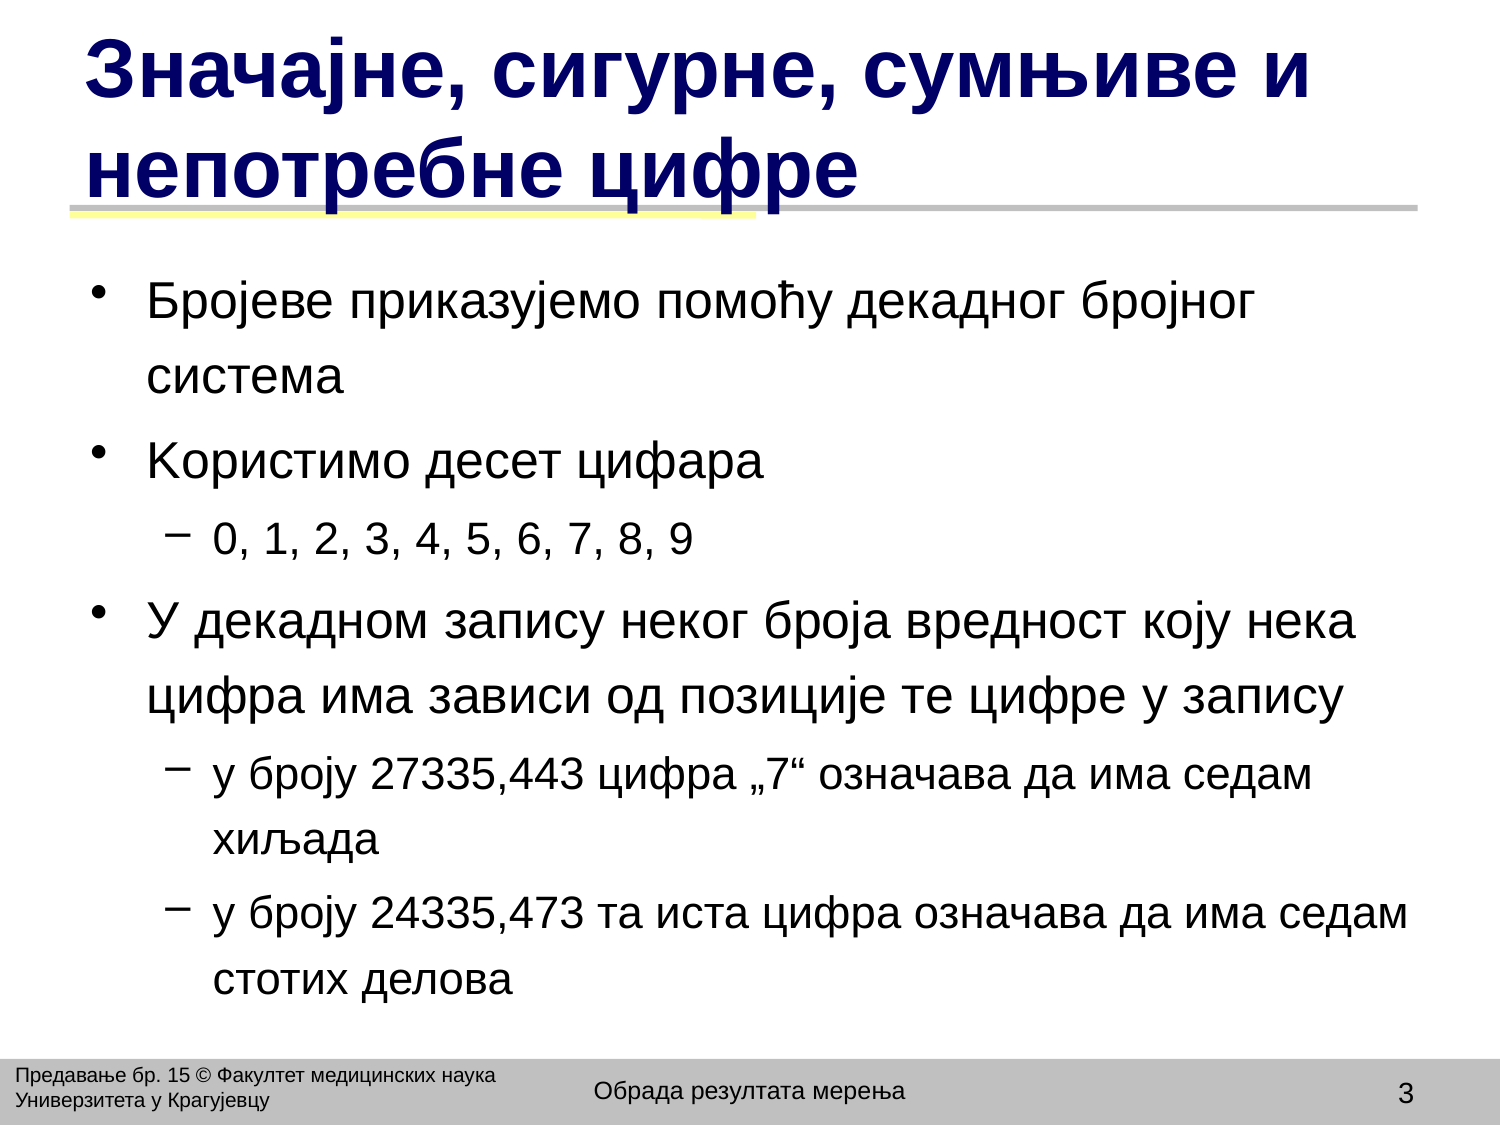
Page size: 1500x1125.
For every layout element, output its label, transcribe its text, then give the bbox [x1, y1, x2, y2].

footer Обрада резултата мерења [512, 1066, 988, 1125]
list Бројеве приказујемо помоћу декадног бројног система Kористимо десет цифара 0, 1, 2, 3, 4, 5, 6, 7, 8, 9 У декадном запису неког броја вредност коју нека цифра има зависи од позиције те цифре у запису у броју 27335,443 цифра „7“ означава да има седам хиљада у броју 24335,473 та иста цифра означава да има седам стотих делова [74, 246, 1426, 1023]
slide_number Предавање бр. 15 © Факултет медицинских наука Универзитета у Крагујевцу [0, 1053, 631, 1108]
slide_number 3 [1079, 1066, 1430, 1125]
title Значајне, сигурне, сумњиве и непотребне цифре [69, 19, 1426, 208]
